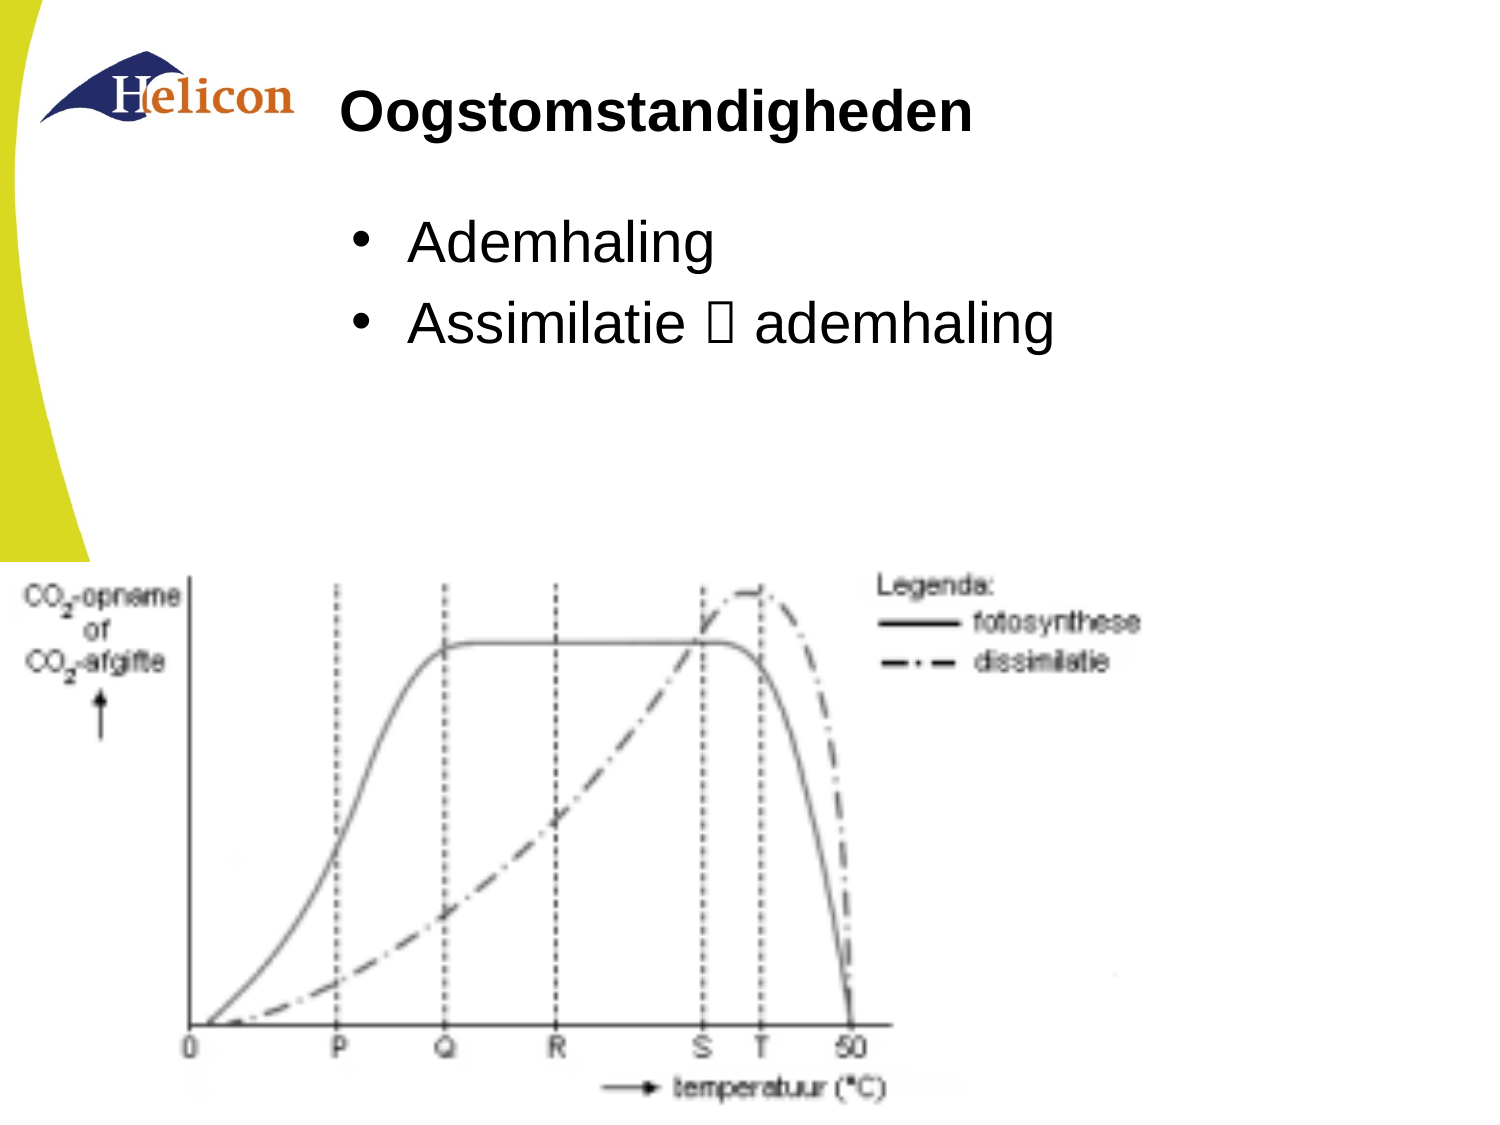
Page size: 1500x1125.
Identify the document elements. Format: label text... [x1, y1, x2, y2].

picture [0, 0, 1500, 1125]
title Oogstomstandigheden [324, 54, 1415, 161]
list Ademhaling Assimilatie  ademhaling [336, 196, 1425, 1005]
